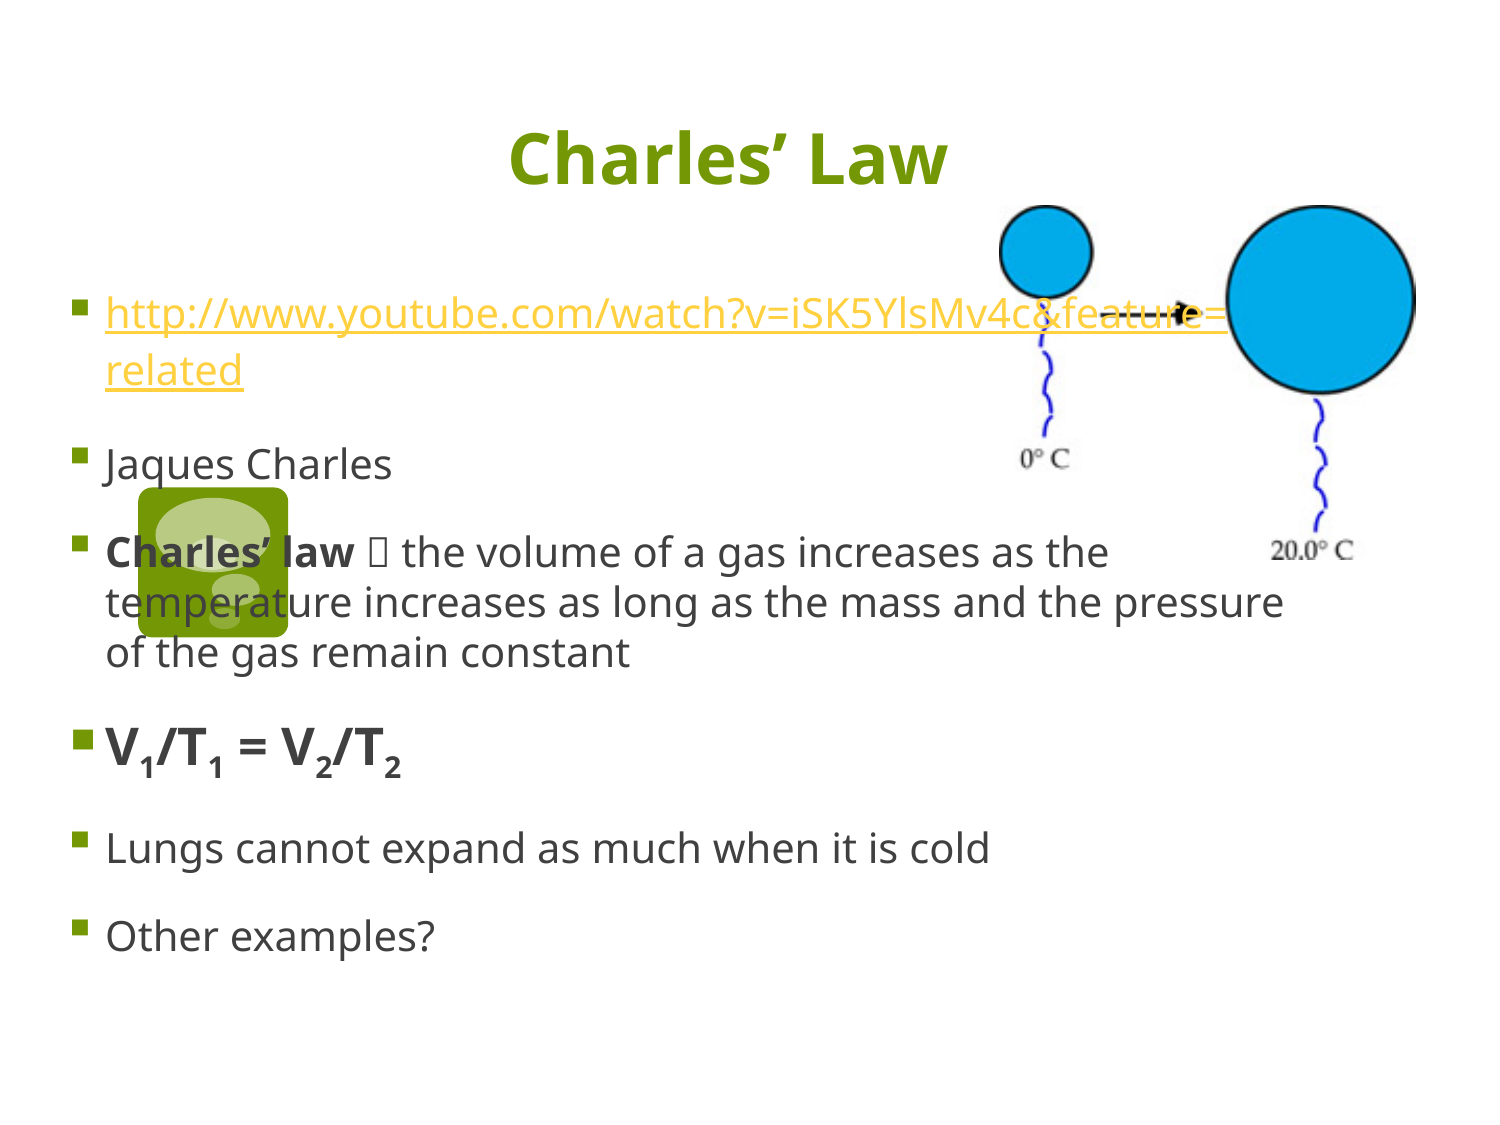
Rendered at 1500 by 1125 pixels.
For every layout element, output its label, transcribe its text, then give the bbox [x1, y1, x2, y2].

list http://www.youtube.com/watch?v=iSK5YlsMv4c&feature=related Jaques Charles Charles’ law  the volume of a gas increases as the temperature increases as long as the mass and the pressure of the gas remain constant V1/T1 = V2/T2 Lungs cannot expand as much when it is cold Other examples? [52, 278, 1317, 1004]
title Charles’ Law [323, 91, 1135, 206]
picture [998, 205, 1417, 561]
